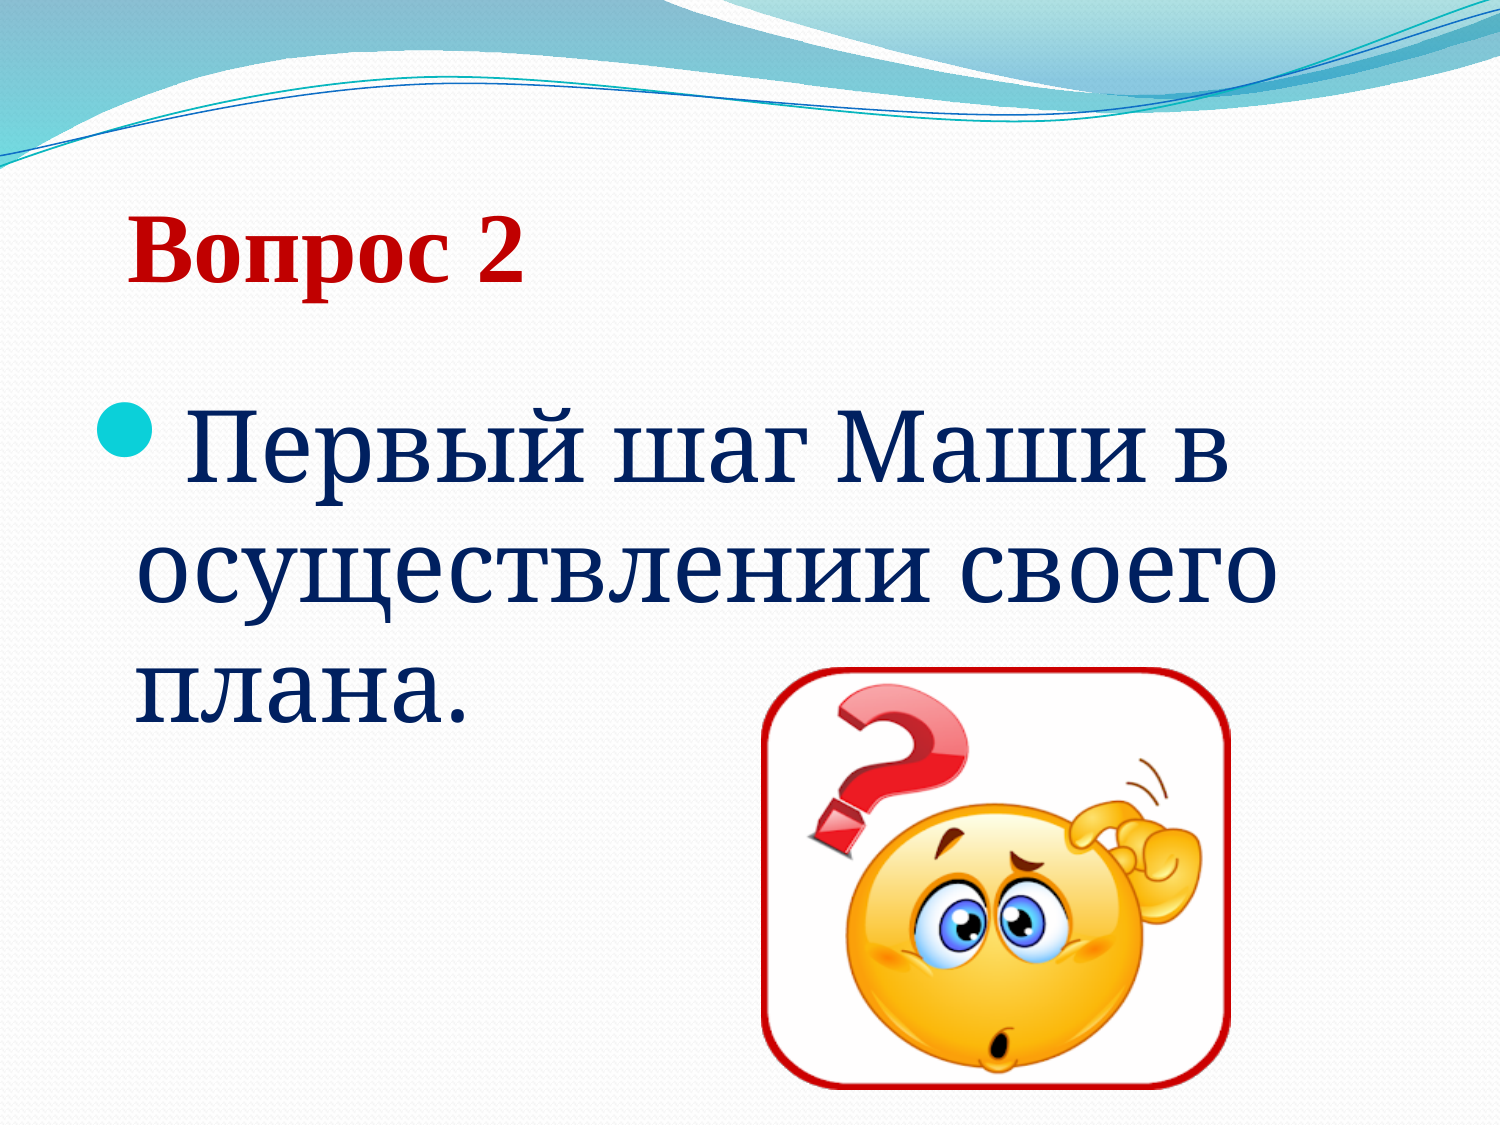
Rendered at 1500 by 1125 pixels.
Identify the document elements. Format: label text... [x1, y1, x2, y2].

picture [761, 667, 1231, 1091]
list Первый шаг Маши в осуществлении своего плана. [75, 375, 1425, 1038]
title Вопрос 2 [75, 115, 1425, 303]
